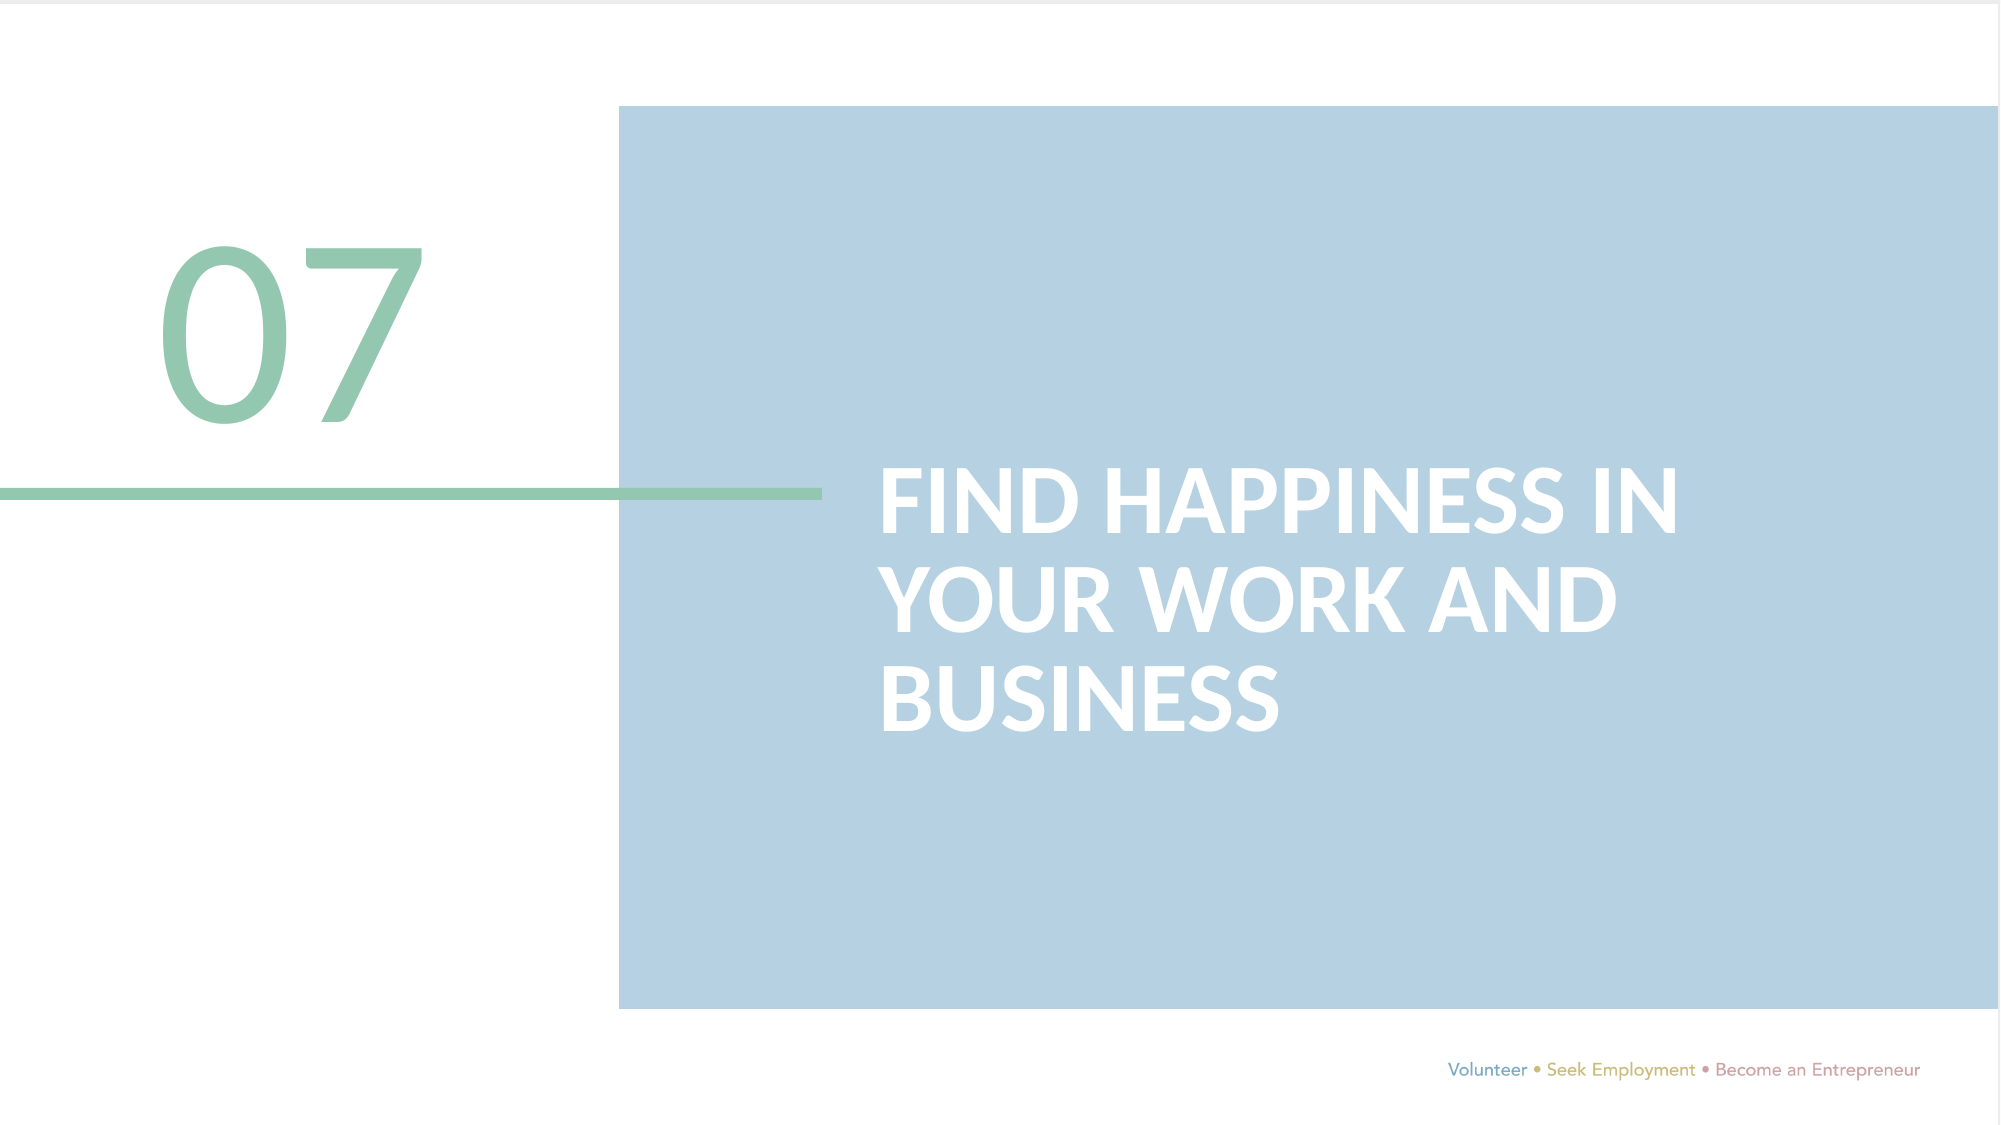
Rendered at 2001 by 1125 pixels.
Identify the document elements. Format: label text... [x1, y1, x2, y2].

picture [1418, 1046, 1971, 1103]
list FIND HAPPINESS IN YOUR WORK AND BUSINESS [864, 446, 1928, 816]
list 07 [141, 180, 481, 277]
